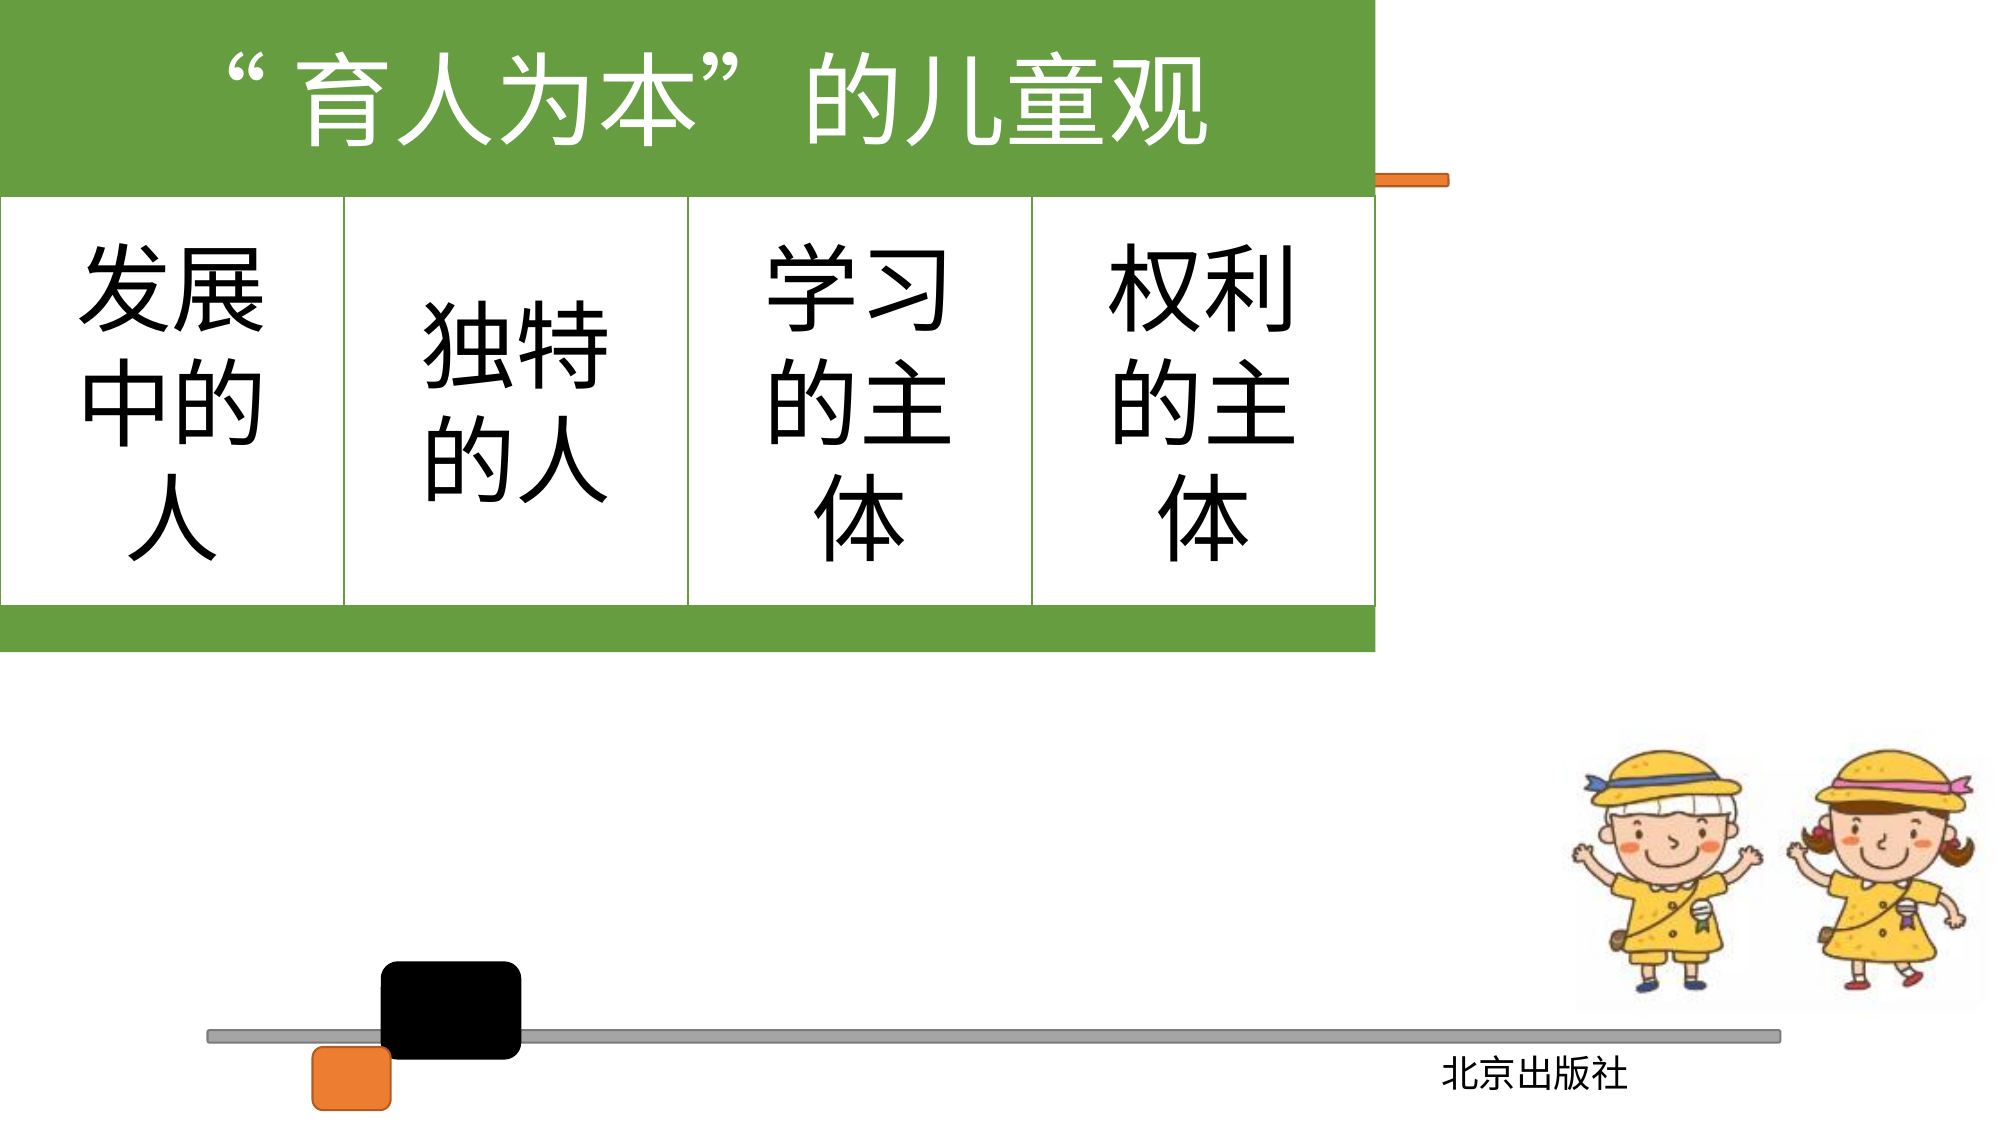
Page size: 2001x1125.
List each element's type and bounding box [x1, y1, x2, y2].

text_box [190, 234, 1566, 887]
picture [1534, 729, 2000, 1019]
